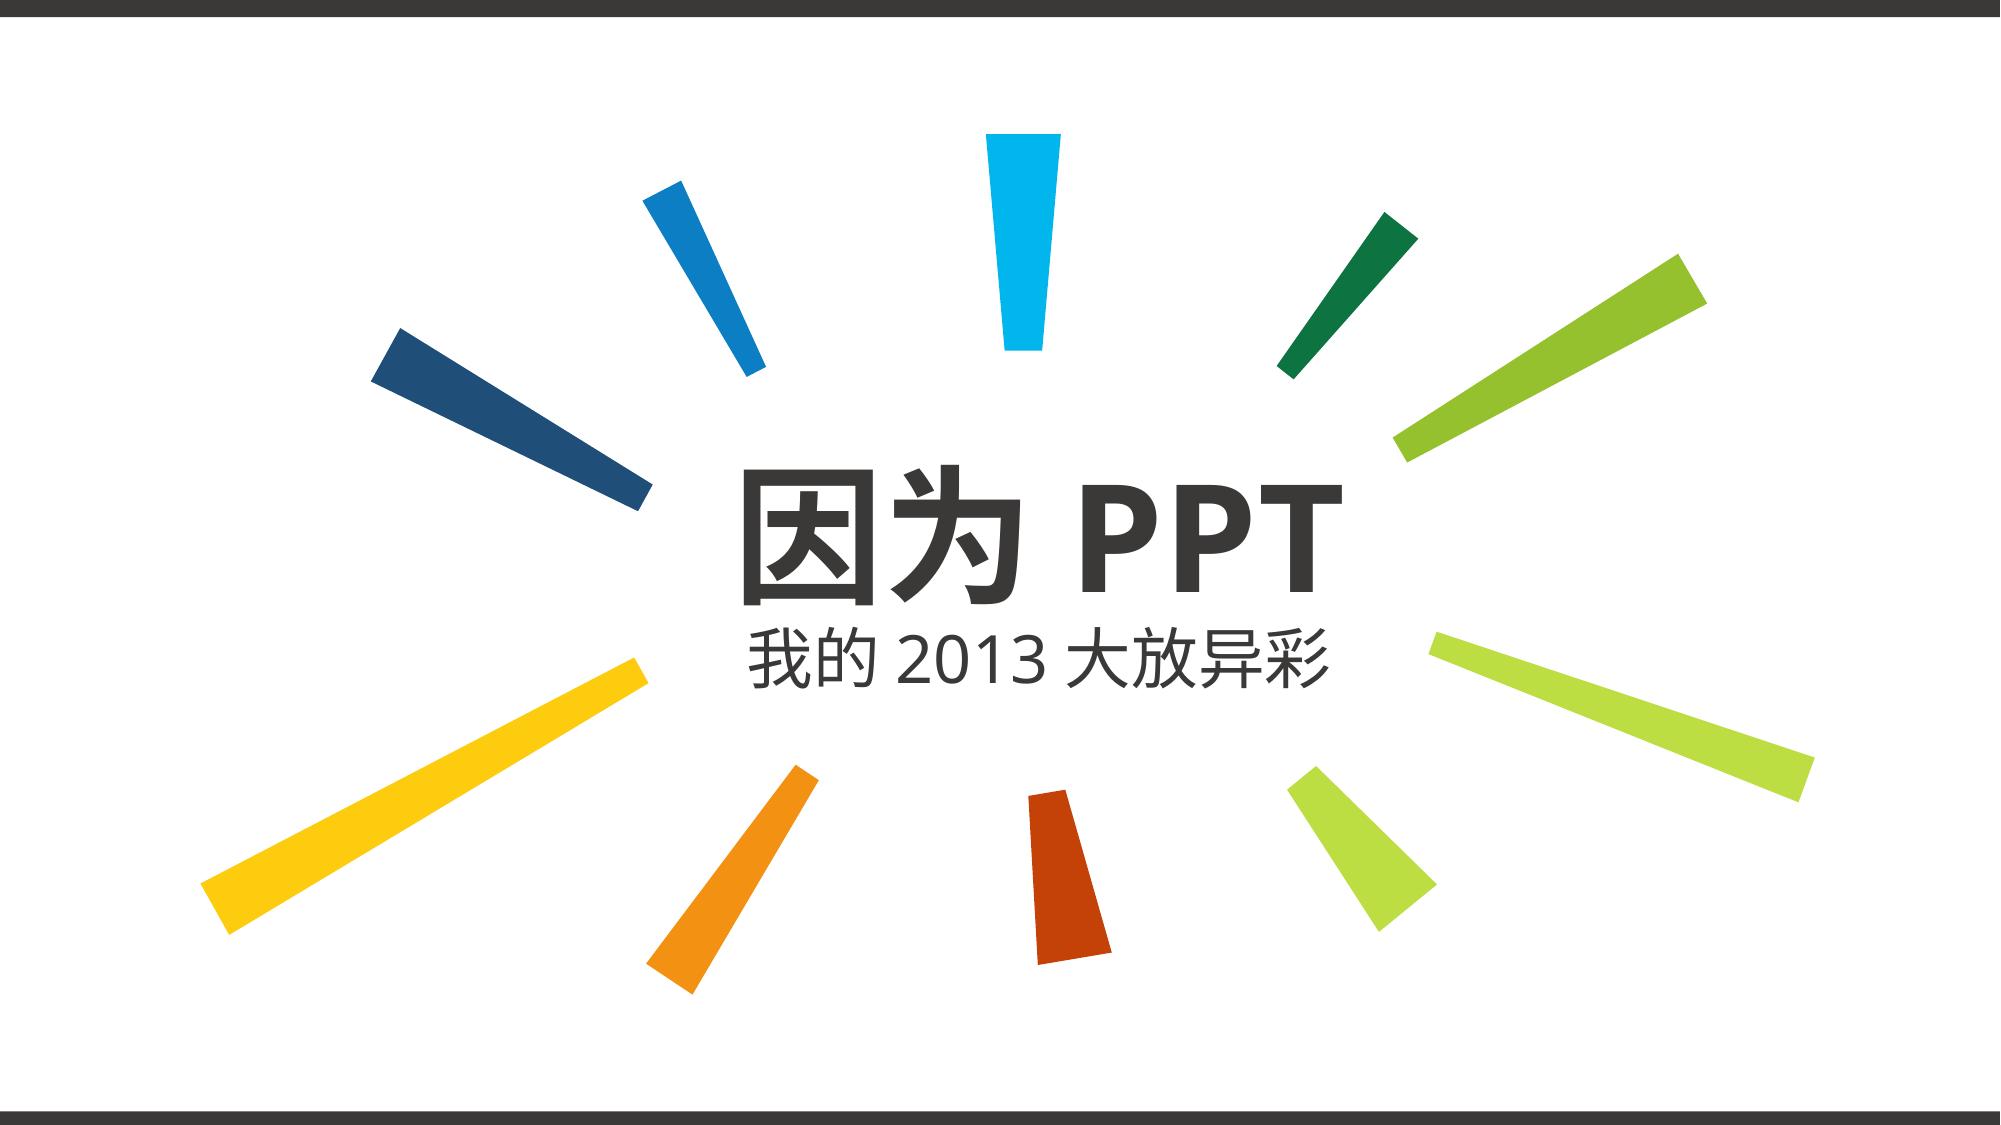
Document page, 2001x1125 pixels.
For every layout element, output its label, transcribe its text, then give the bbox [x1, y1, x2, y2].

text_box [1027, 788, 1114, 967]
text_box [199, 656, 650, 937]
text_box [0, 1110, 2000, 1125]
text_box 我的2013大放异彩 [731, 630, 1347, 704]
text_box [1285, 764, 1439, 934]
text_box [1427, 630, 1817, 804]
text_box [984, 133, 1062, 352]
text_box [640, 179, 768, 379]
text_box [0, 0, 2000, 18]
text_box [644, 763, 821, 997]
text_box [1275, 210, 1420, 381]
text_box 因为PPT [718, 434, 1360, 630]
text_box [369, 326, 655, 513]
text_box [1391, 252, 1709, 464]
